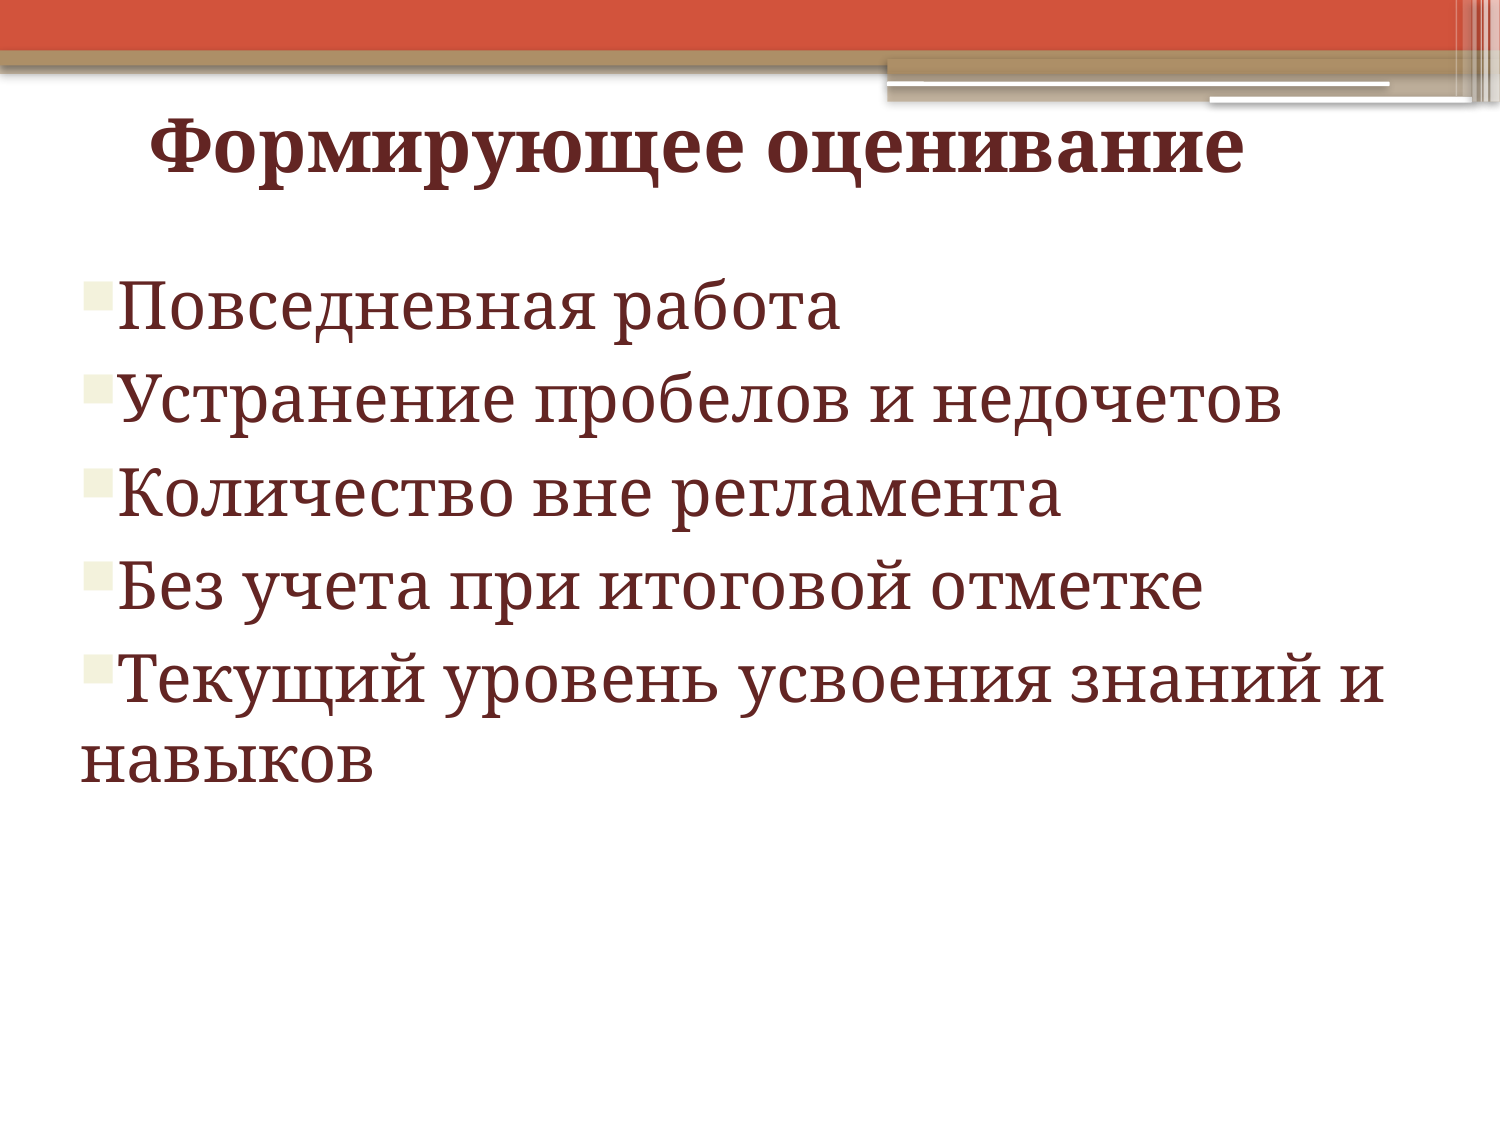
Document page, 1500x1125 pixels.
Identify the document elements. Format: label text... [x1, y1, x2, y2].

text_box Повседневная работа Устранение пробелов и недочетов Количество вне регламента Без учета при итоговой отметке Текущий уровень усвоения знаний и навыков [64, 255, 1454, 990]
text_box Формирующее оценивание [41, 90, 1282, 278]
